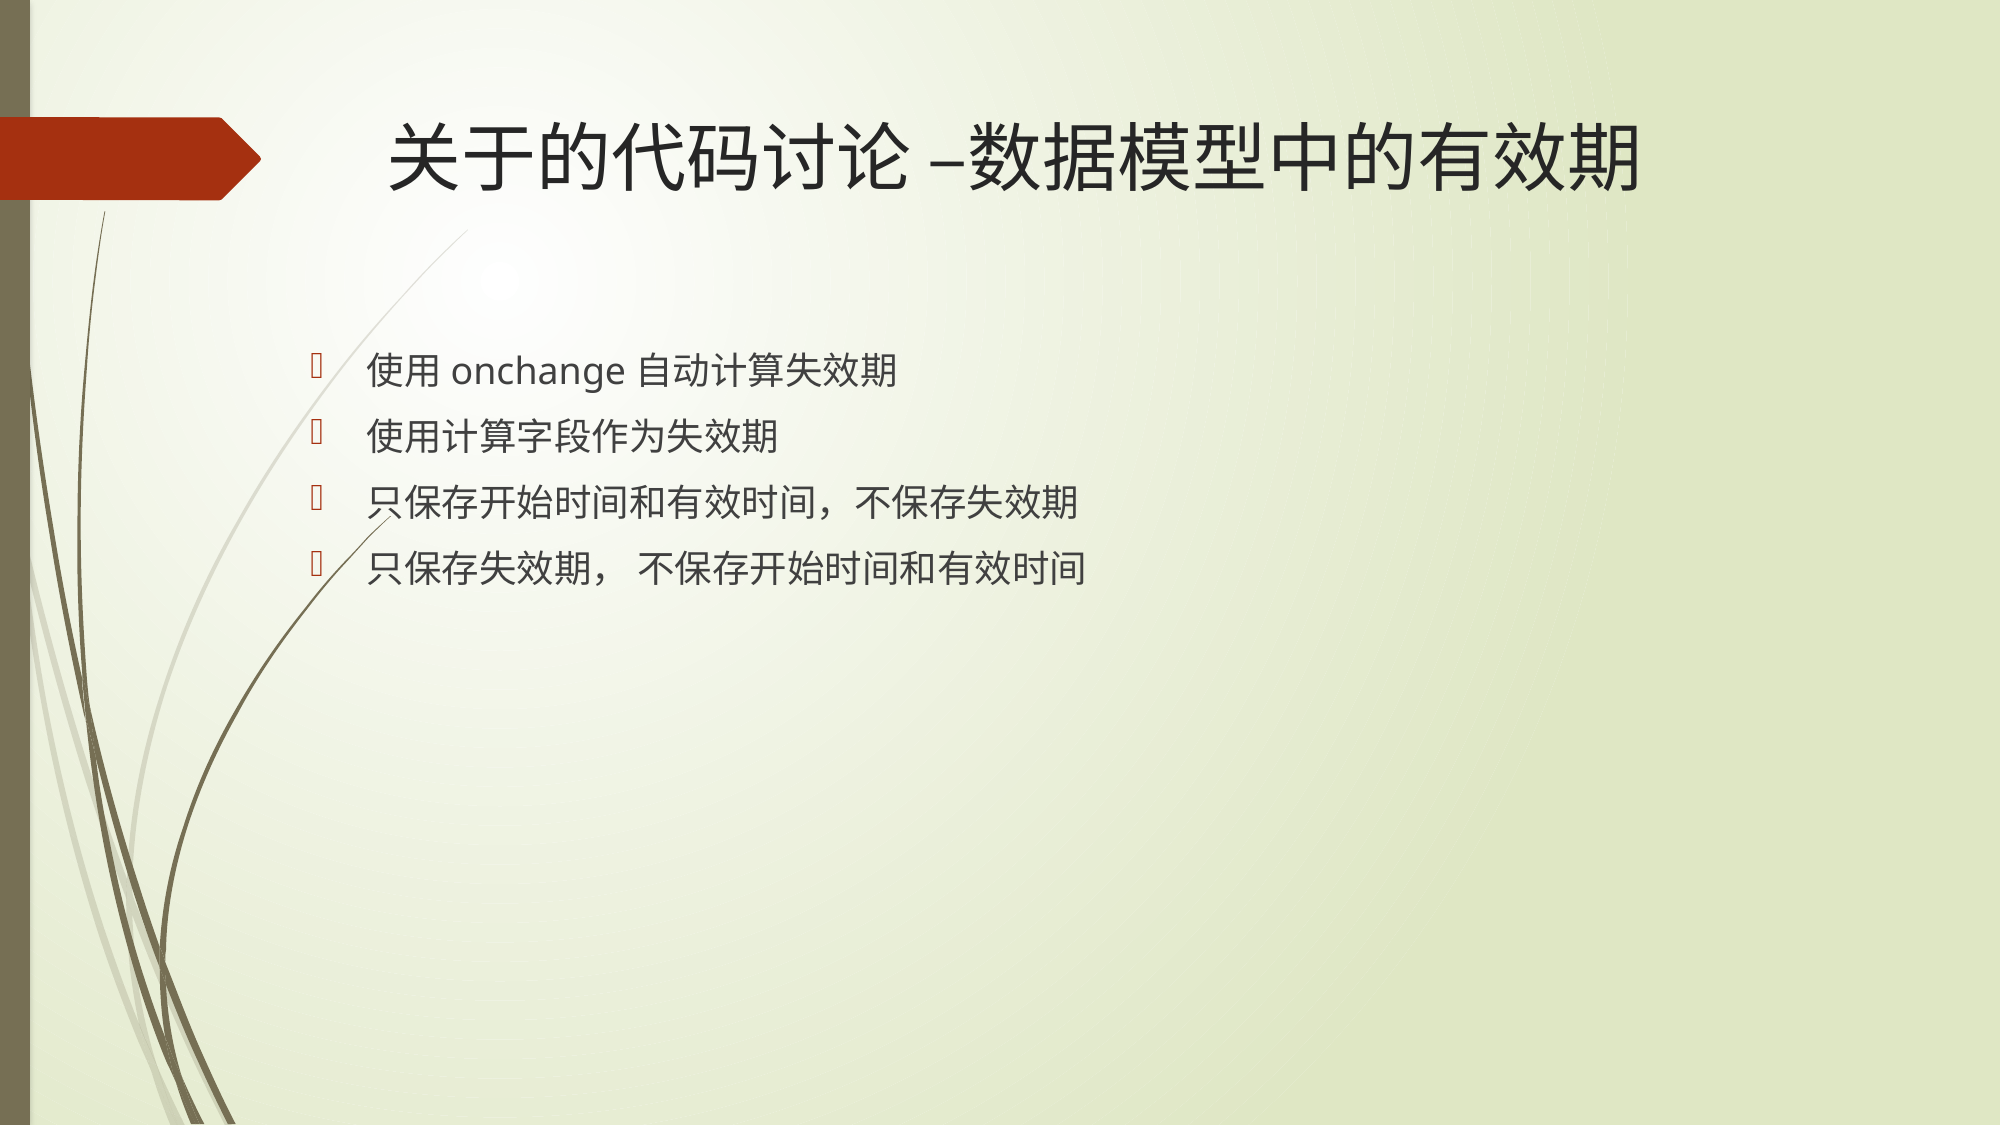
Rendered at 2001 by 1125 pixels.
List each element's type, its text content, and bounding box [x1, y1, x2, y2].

list 使用onchange自动计算失效期 使用计算字段作为失效期 只保存开始时间和有效时间，不保存失效期 只保存失效期， 不保存开始时间和有效时间 [295, 339, 1758, 960]
title 关于的代码讨论 –数据模型中的有效期 [371, 102, 1833, 313]
